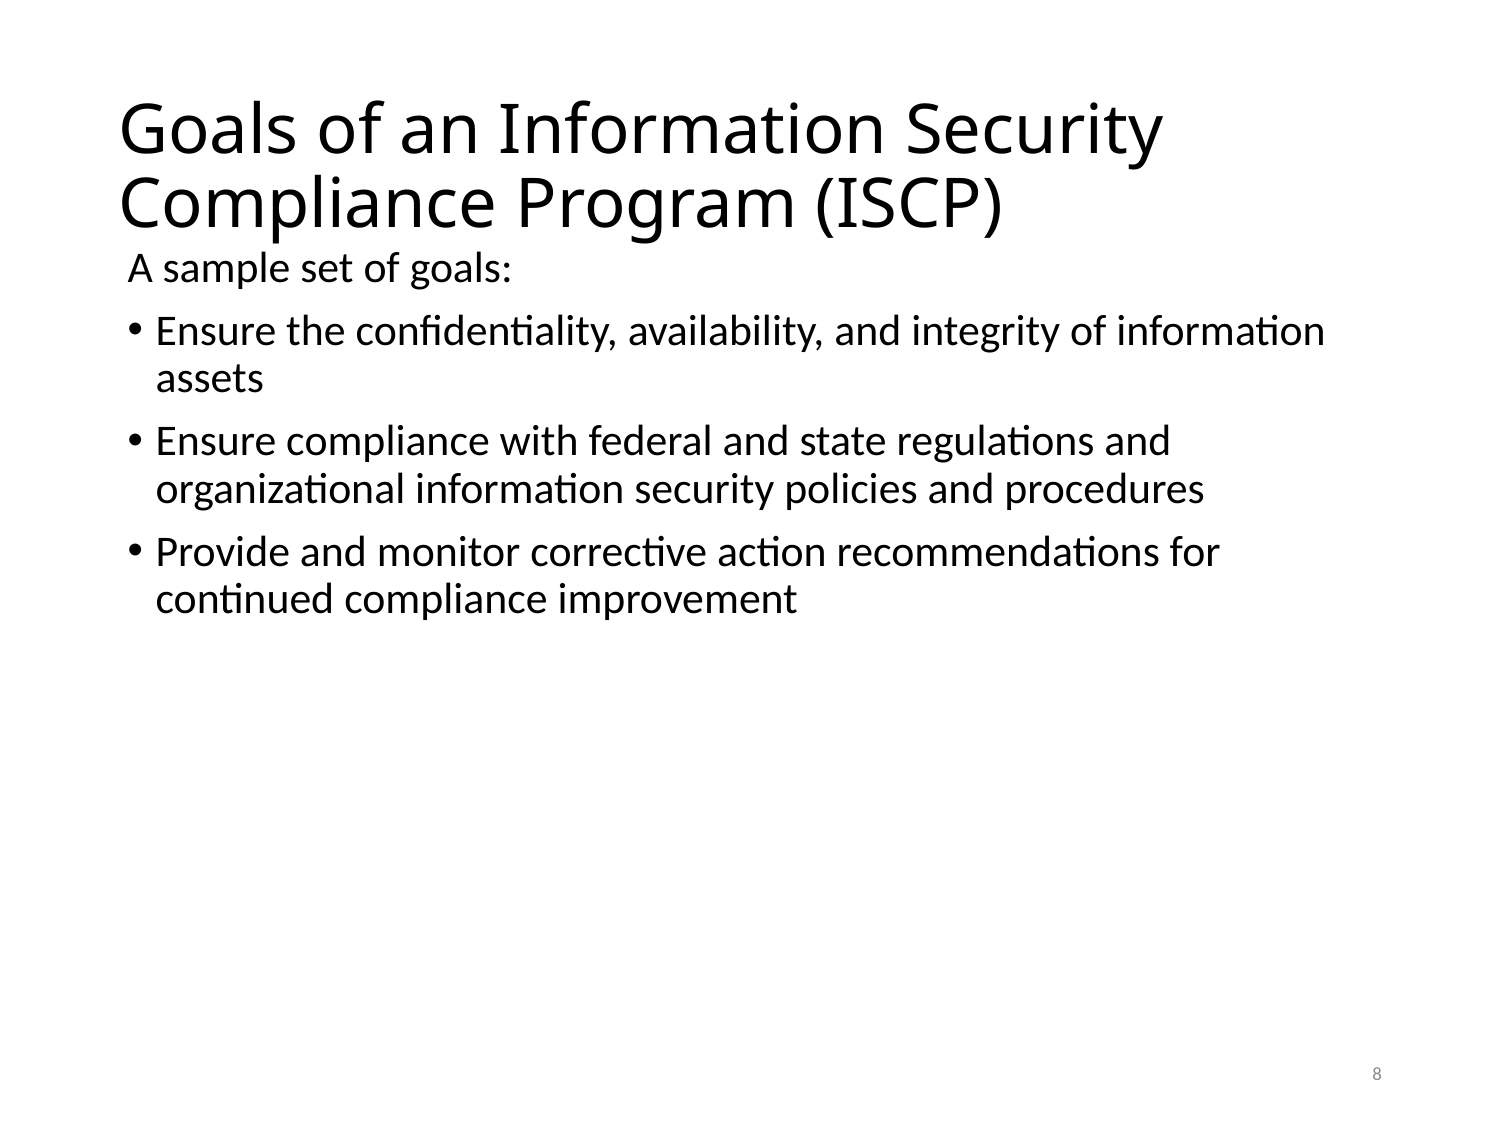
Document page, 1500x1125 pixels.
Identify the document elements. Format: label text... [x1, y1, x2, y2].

slide_number 8 [1059, 1042, 1397, 1103]
title Goals of an Information Security Compliance Program (ISCP) [103, 59, 1397, 278]
list A sample set of goals: Ensure the confidentiality, availability, and integrity of information assets Ensure compliance with federal and state regulations and organizational information security policies and procedures Provide and monitor corrective action recommendations for continued compliance improvement [112, 237, 1388, 1033]
